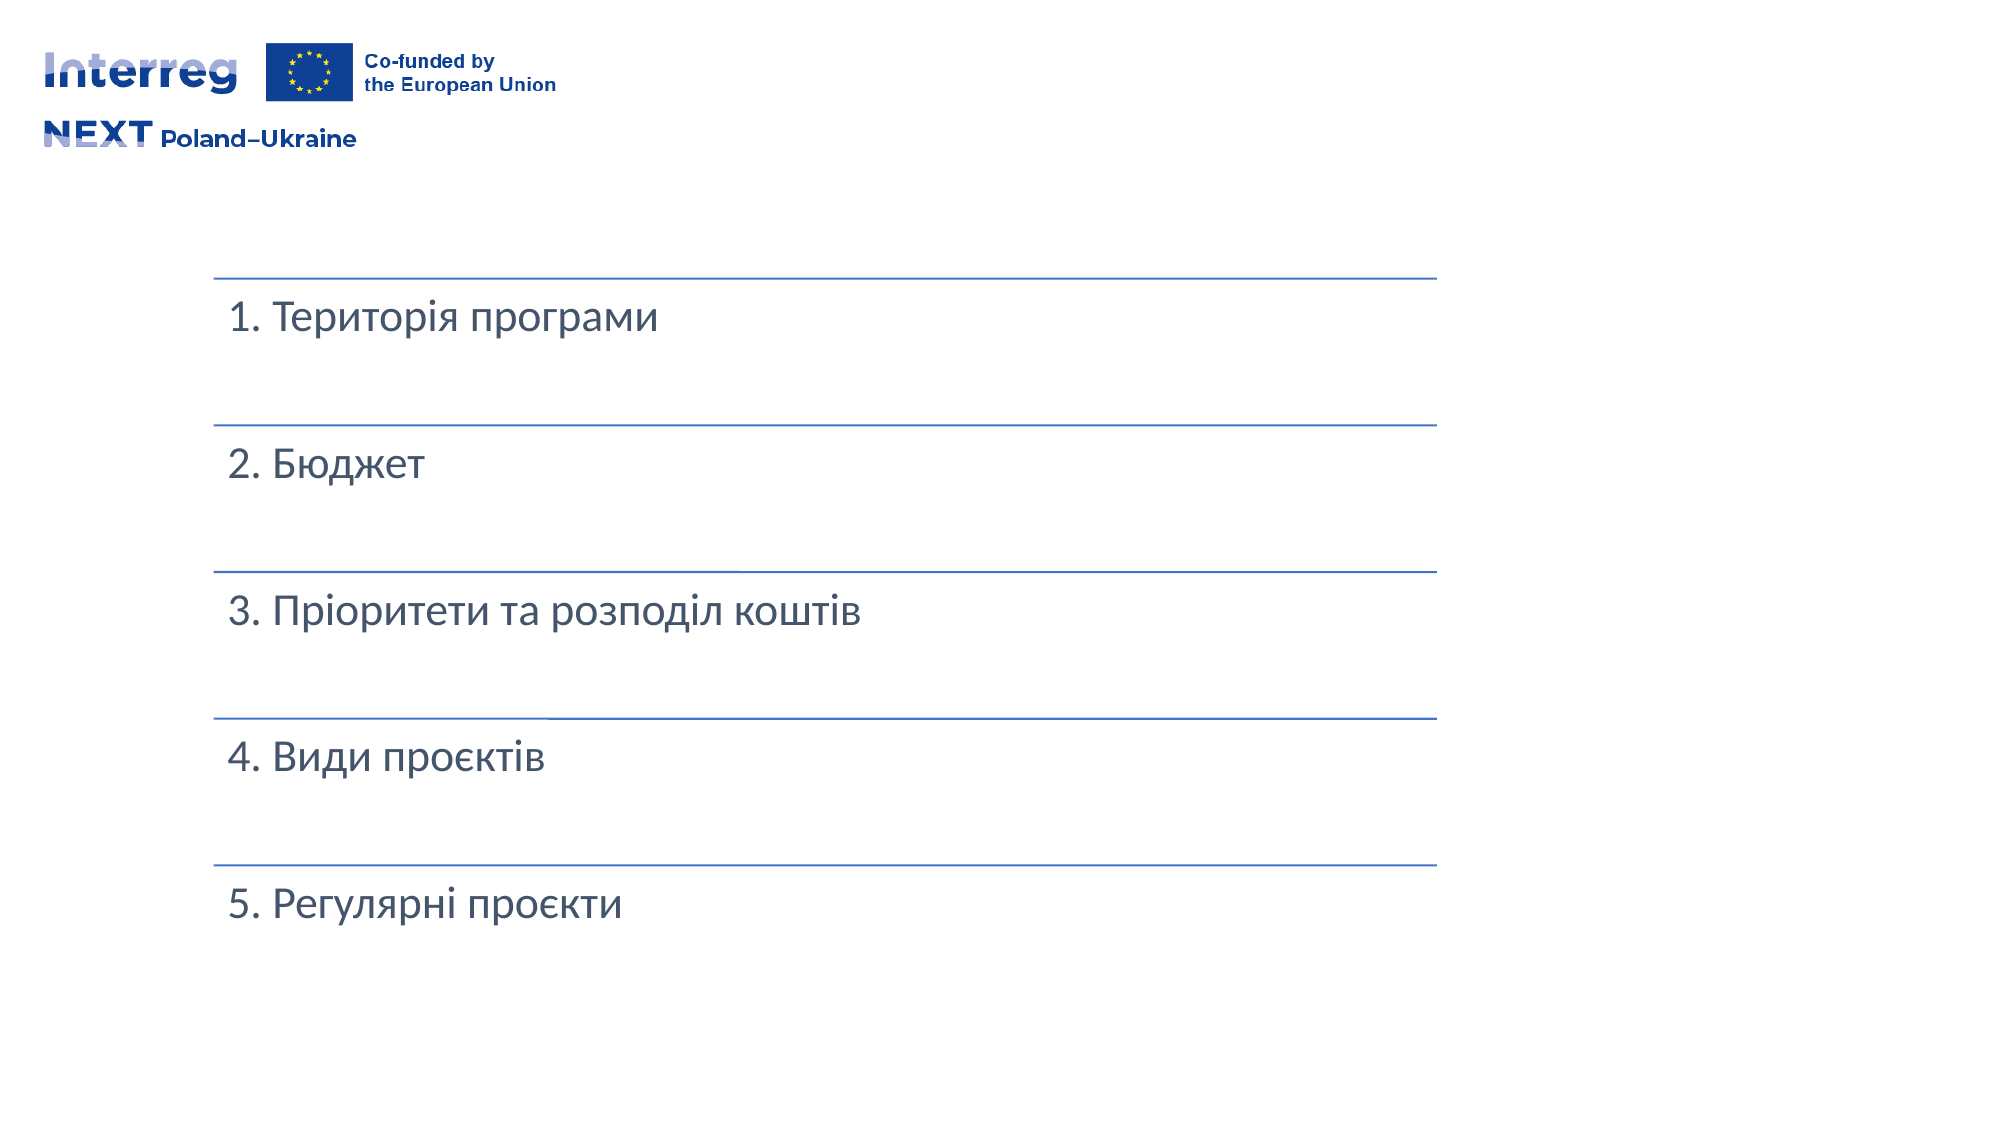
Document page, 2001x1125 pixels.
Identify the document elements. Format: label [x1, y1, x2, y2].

picture [24, 19, 575, 181]
text_box [213, 278, 1437, 1013]
